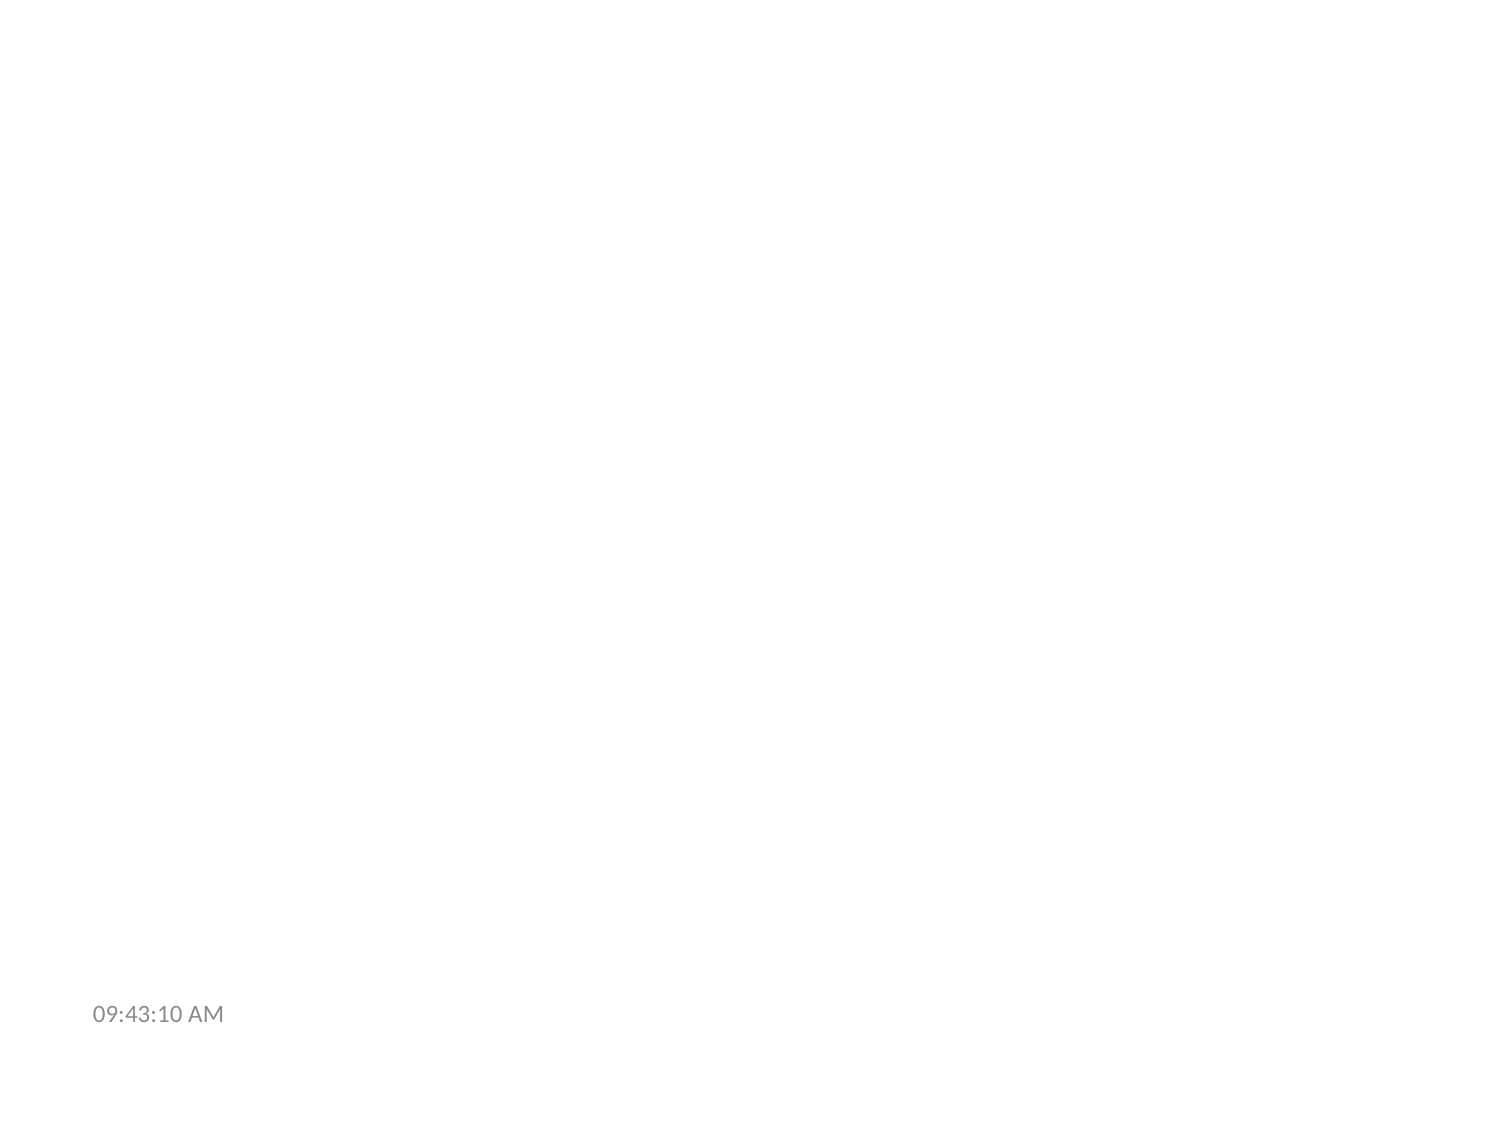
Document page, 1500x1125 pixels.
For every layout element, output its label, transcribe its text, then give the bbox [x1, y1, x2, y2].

text_box 3:35:09 PM [77, 982, 428, 1043]
